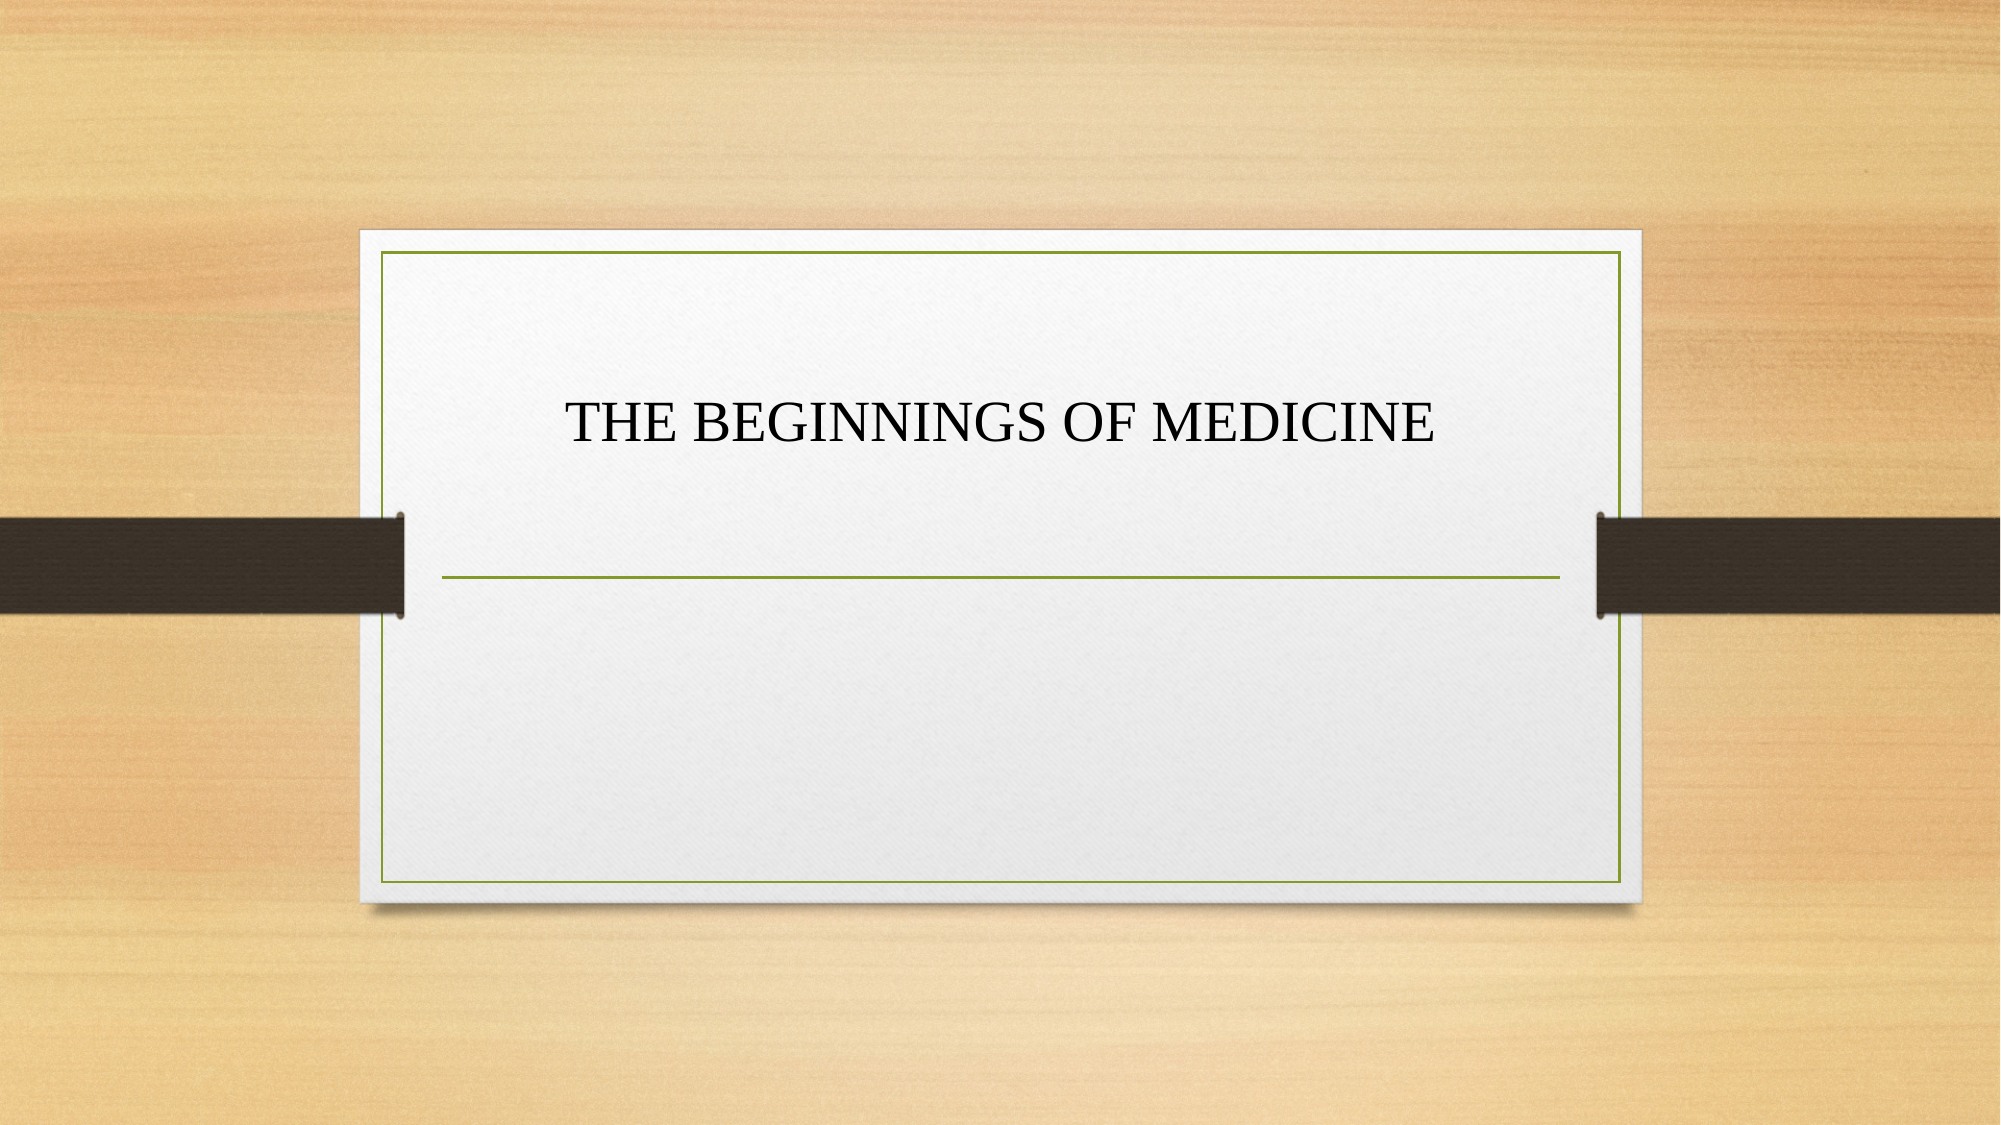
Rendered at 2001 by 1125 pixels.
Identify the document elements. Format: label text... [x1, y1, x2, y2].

title The beginnings of medicine [441, 306, 1560, 462]
picture [0, 0, 2001, 1125]
